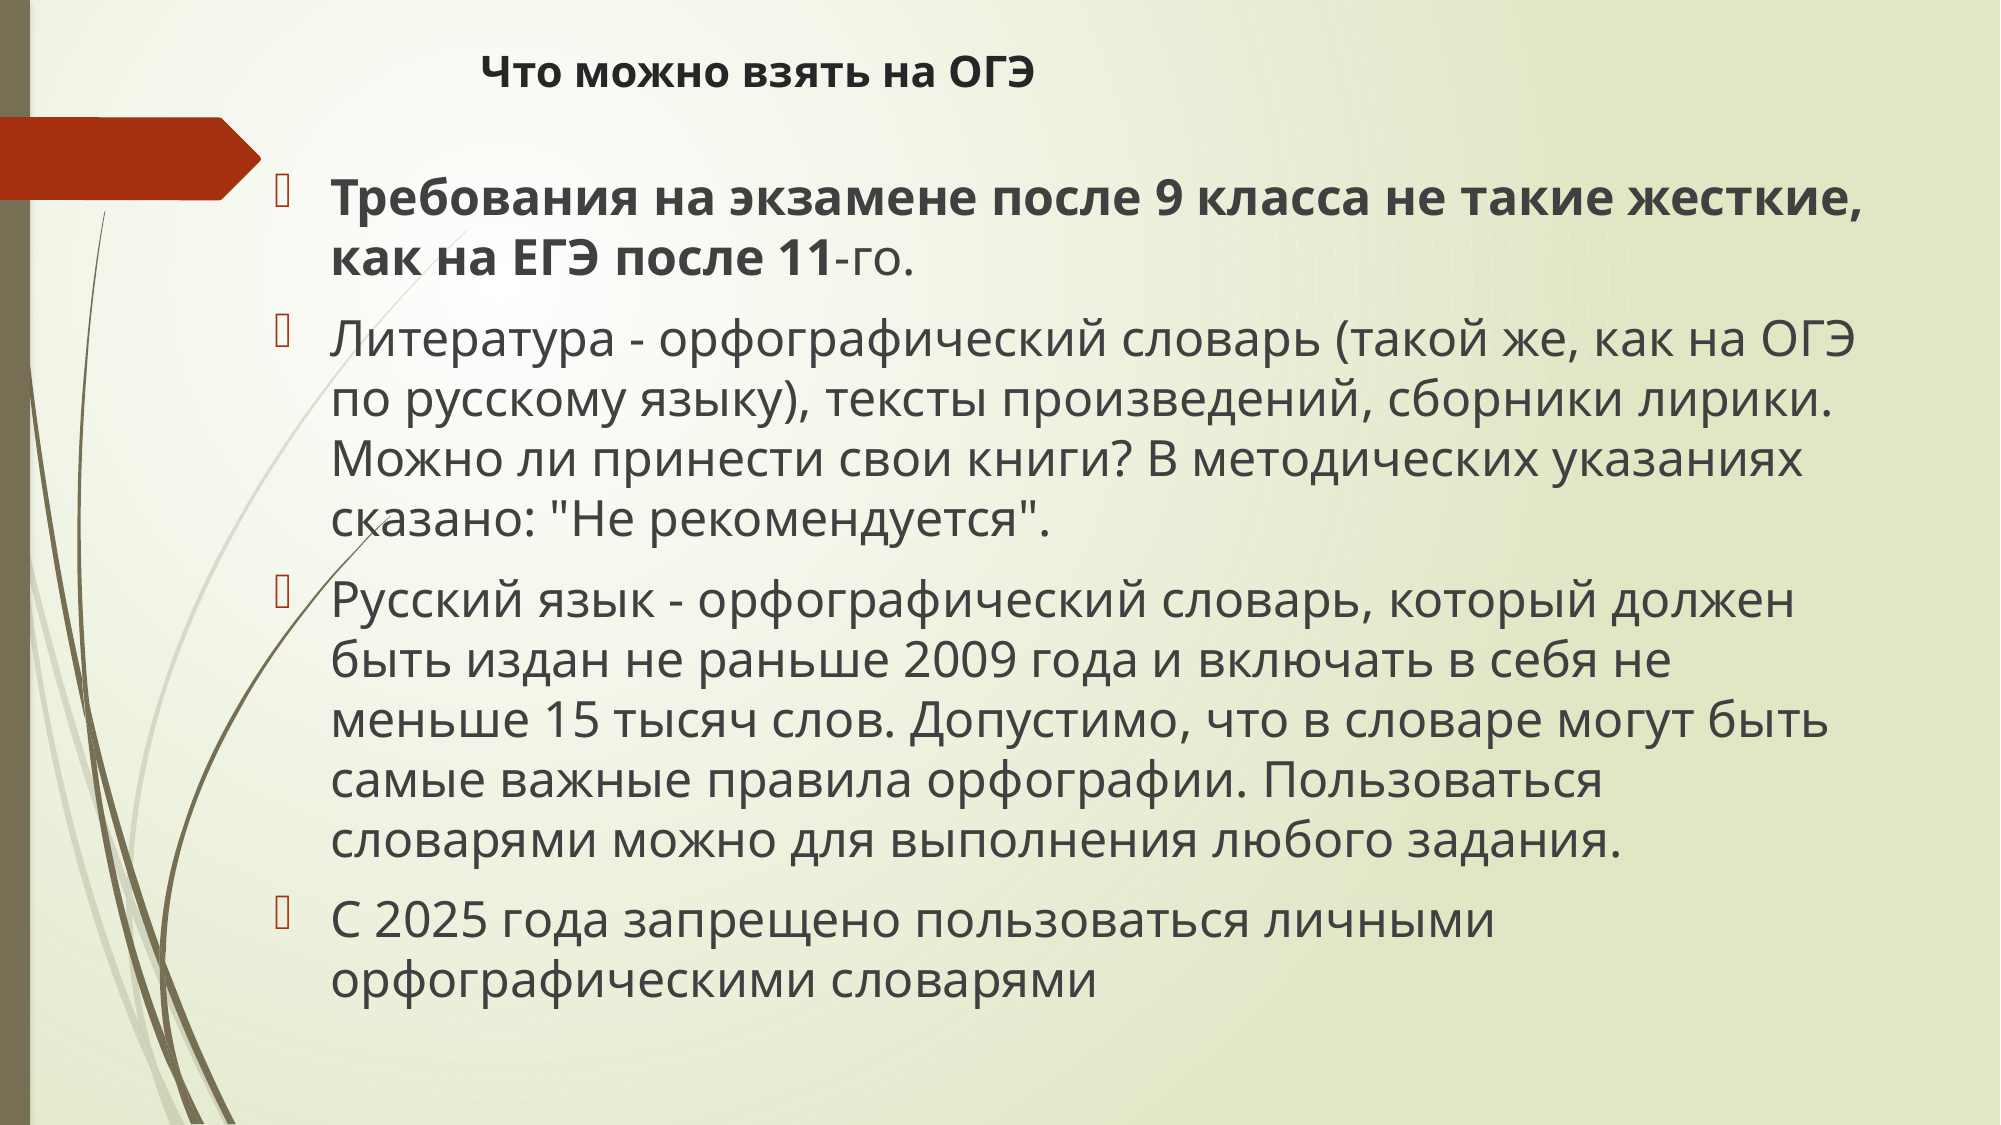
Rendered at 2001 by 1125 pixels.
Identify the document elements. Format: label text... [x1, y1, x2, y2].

list Требования на экзамене после 9 класса не такие жесткие, как на ЕГЭ после 11-го. Литература - орфографический словарь (такой же, как на ОГЭ по русскому языку), тексты произведений, сборники лирики. Можно ли принести свои книги? В методических указаниях сказано: "Не рекомендуется". Русский язык - орфографический словарь, который должен быть издан не раньше 2009 года и включать в себя не меньше 15 тысяч слов. Допустимо, что в словаре могут быть самые важные правила орфографии. Пользоваться словарями можно для выполнения любого задания. С 2025 года запрещено пользоваться личными орфографическими словарями [259, 157, 1888, 1125]
title Что можно взять на ОГЭ [465, 37, 1888, 157]
